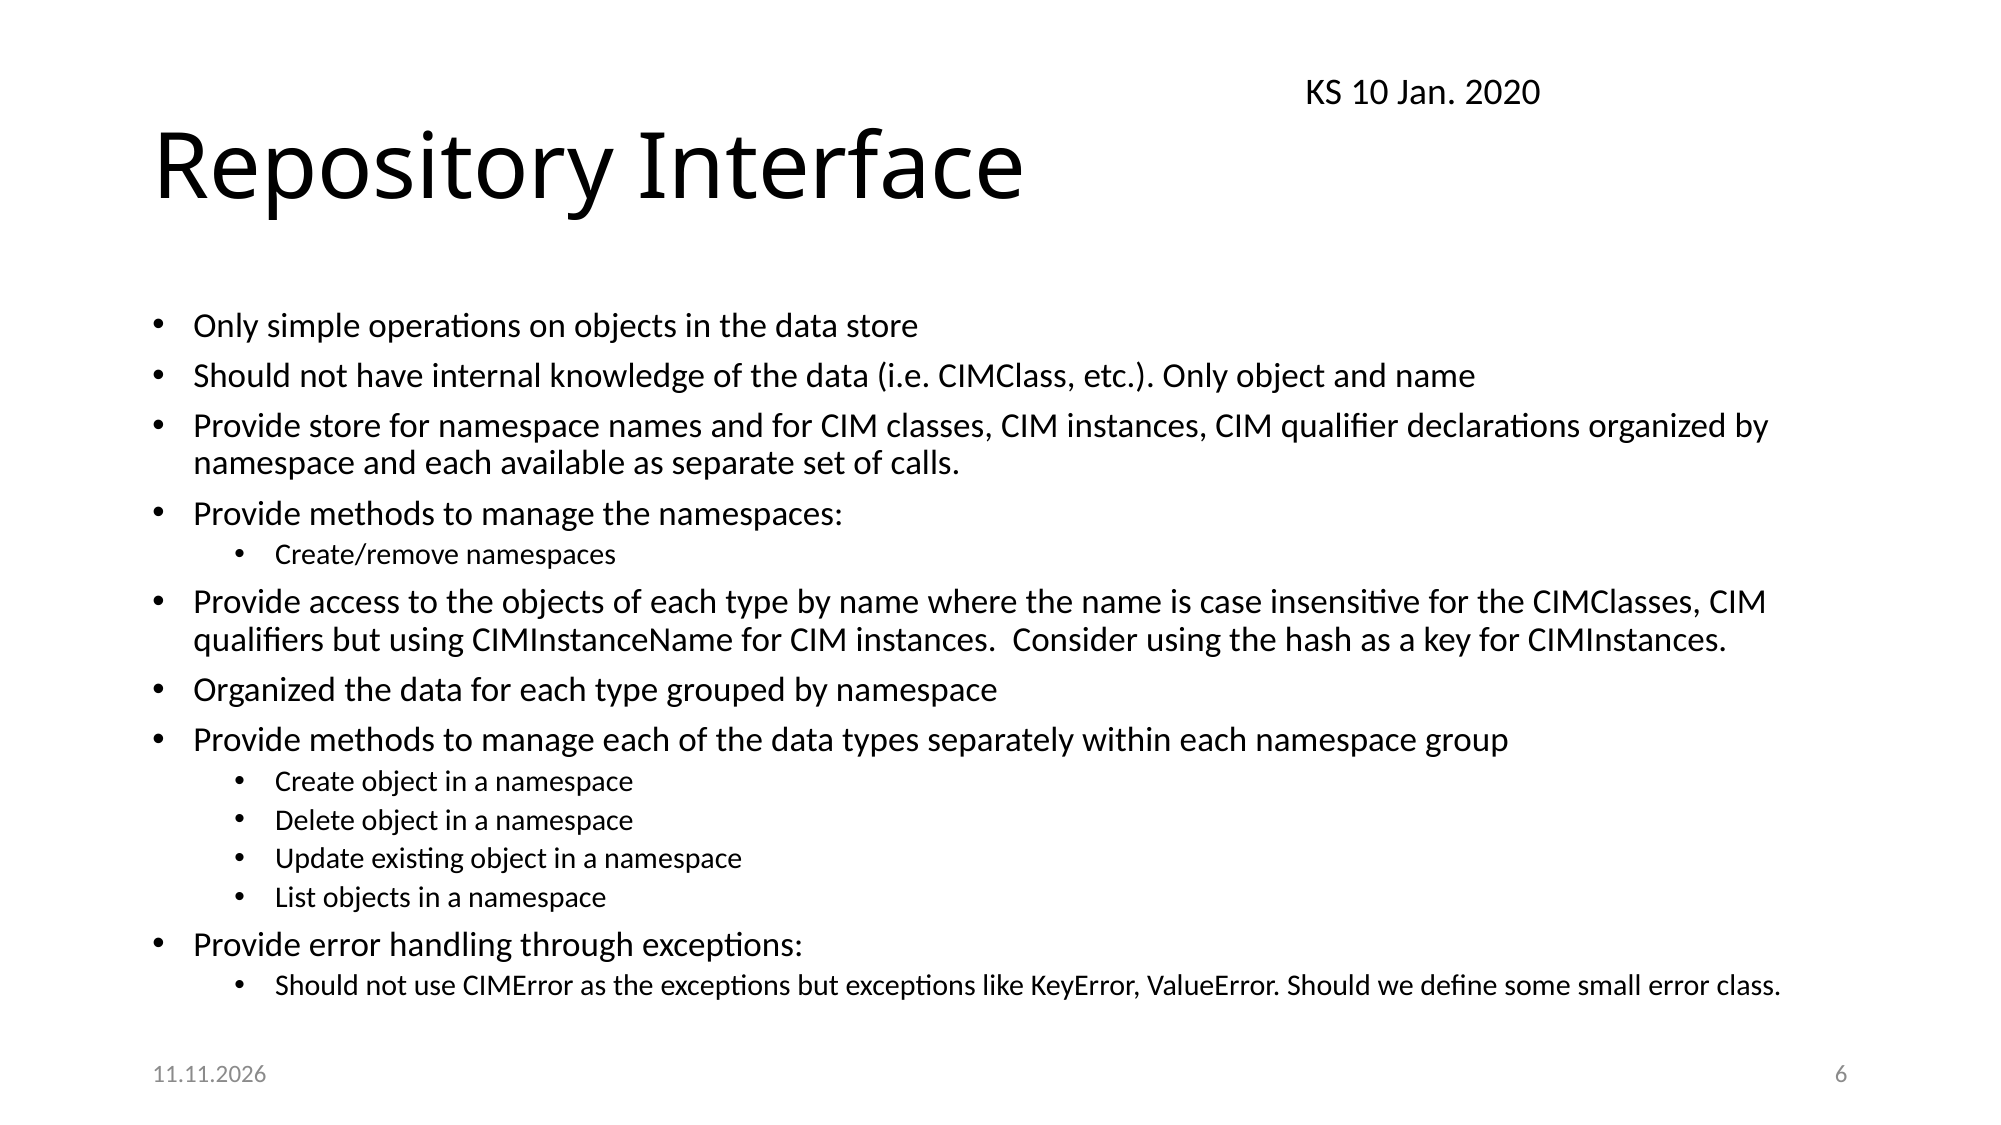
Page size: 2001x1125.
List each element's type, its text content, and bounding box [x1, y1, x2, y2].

list Only simple operations on objects in the data store Should not have internal knowledge of the data (i.e. CIMClass, etc.). Only object and name Provide store for namespace names and for CIM classes, CIM instances, CIM qualifier declarations organized by namespace and each available as separate set of calls. Provide methods to manage the namespaces: Create/remove namespaces Provide access to the objects of each type by name where the name is case insensitive for the CIMClasses, CIM qualifiers but using CIMInstanceName for CIM instances. Consider using the hash as a key for CIMInstances. Organized the data for each type grouped by namespace Provide methods to manage each of the data types separately within each namespace group Create object in a namespace Delete object in a namespace Update existing object in a namespace List objects in a namespace Provide error handling through exceptions: Should not use CIMError as the exceptions but exceptions like KeyError, ValueError. Should we define some small error class. [137, 299, 1863, 1014]
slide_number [137, 1042, 588, 1103]
text_box KS 10 Jan. 2020 [1290, 59, 1725, 120]
slide_number 6 [1412, 1042, 1863, 1103]
title Repository Interface [137, 59, 1863, 278]
